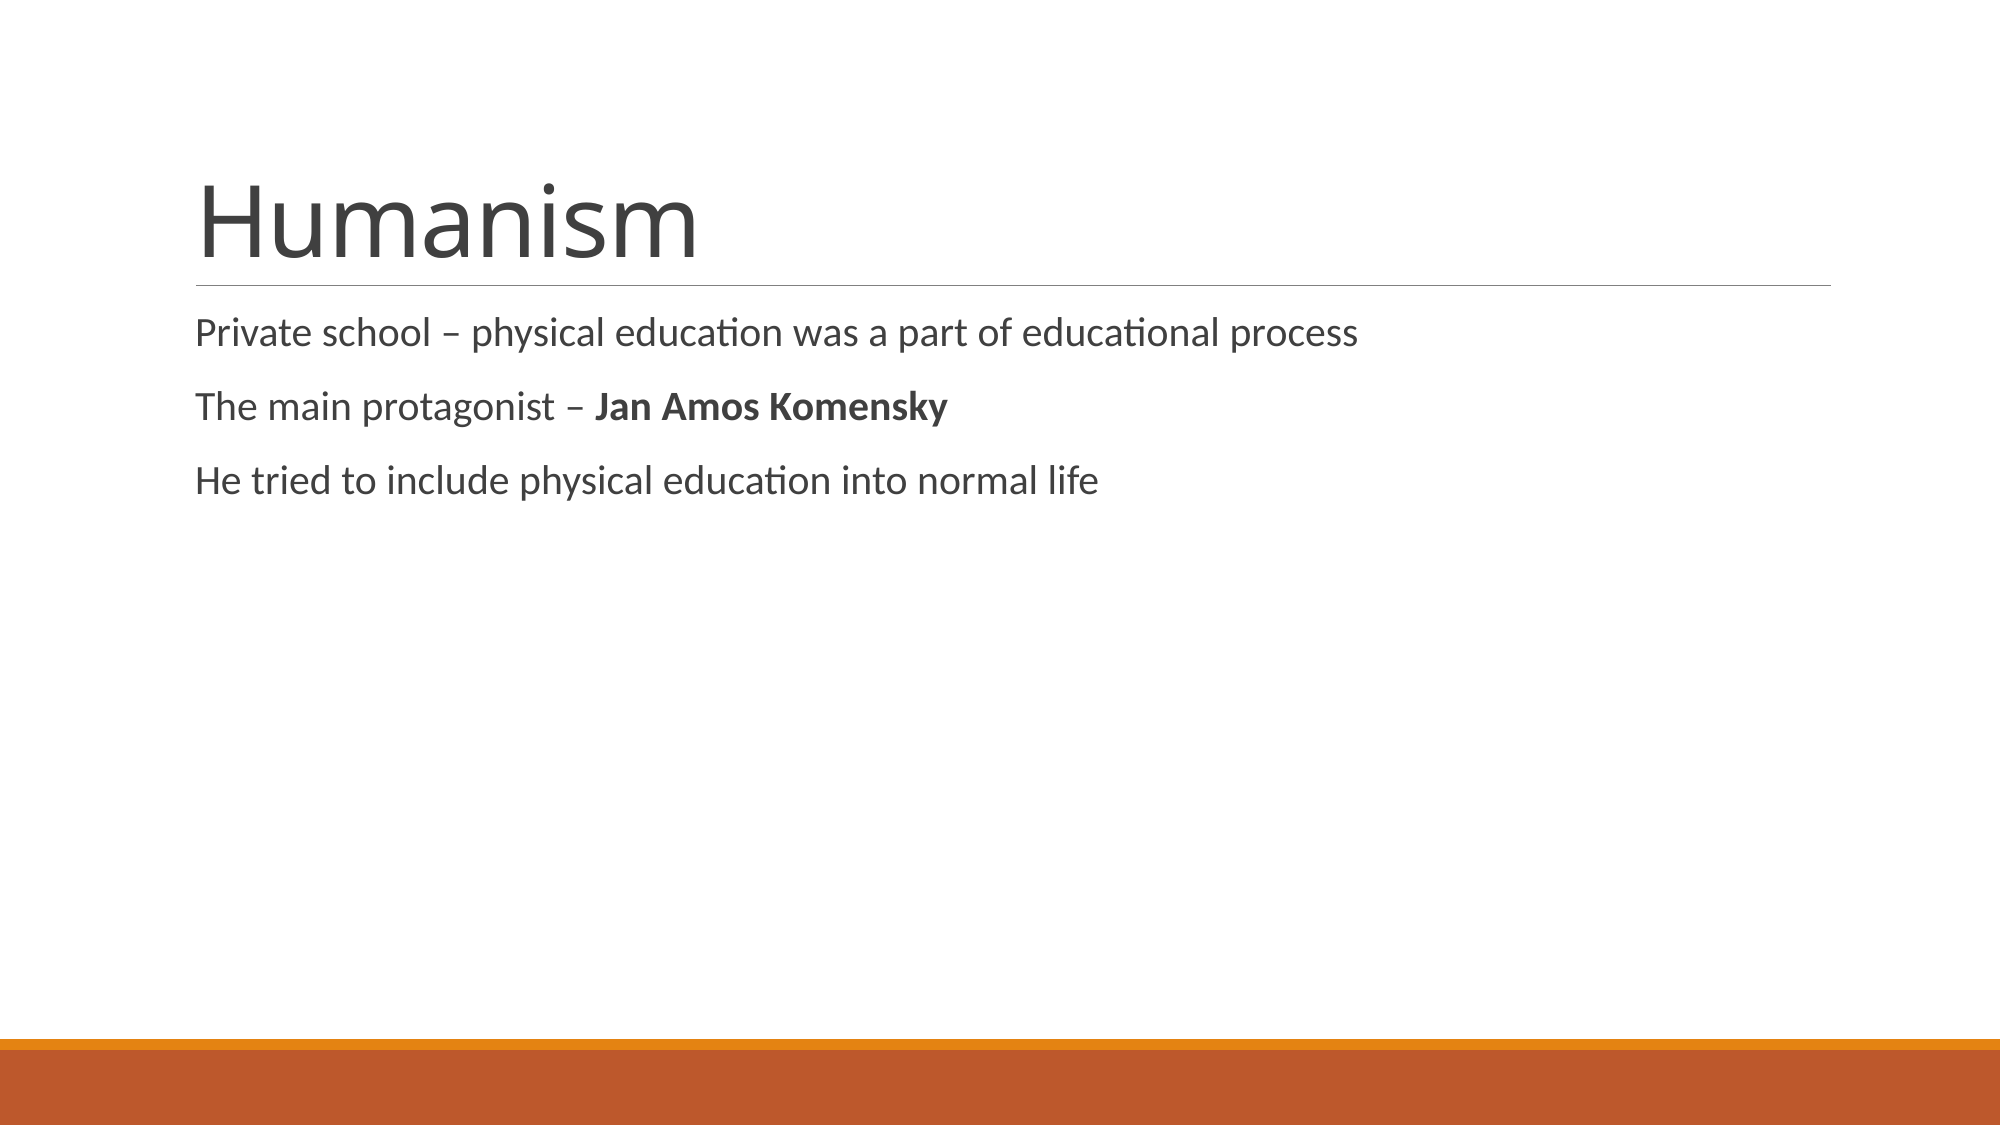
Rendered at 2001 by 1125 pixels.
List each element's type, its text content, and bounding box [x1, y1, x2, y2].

title Humanism [180, 47, 1830, 285]
list Private school – physical education was a part of educational process The main protagonist – Jan Amos Komensky He tried to include physical education into normal life [180, 302, 1830, 963]
